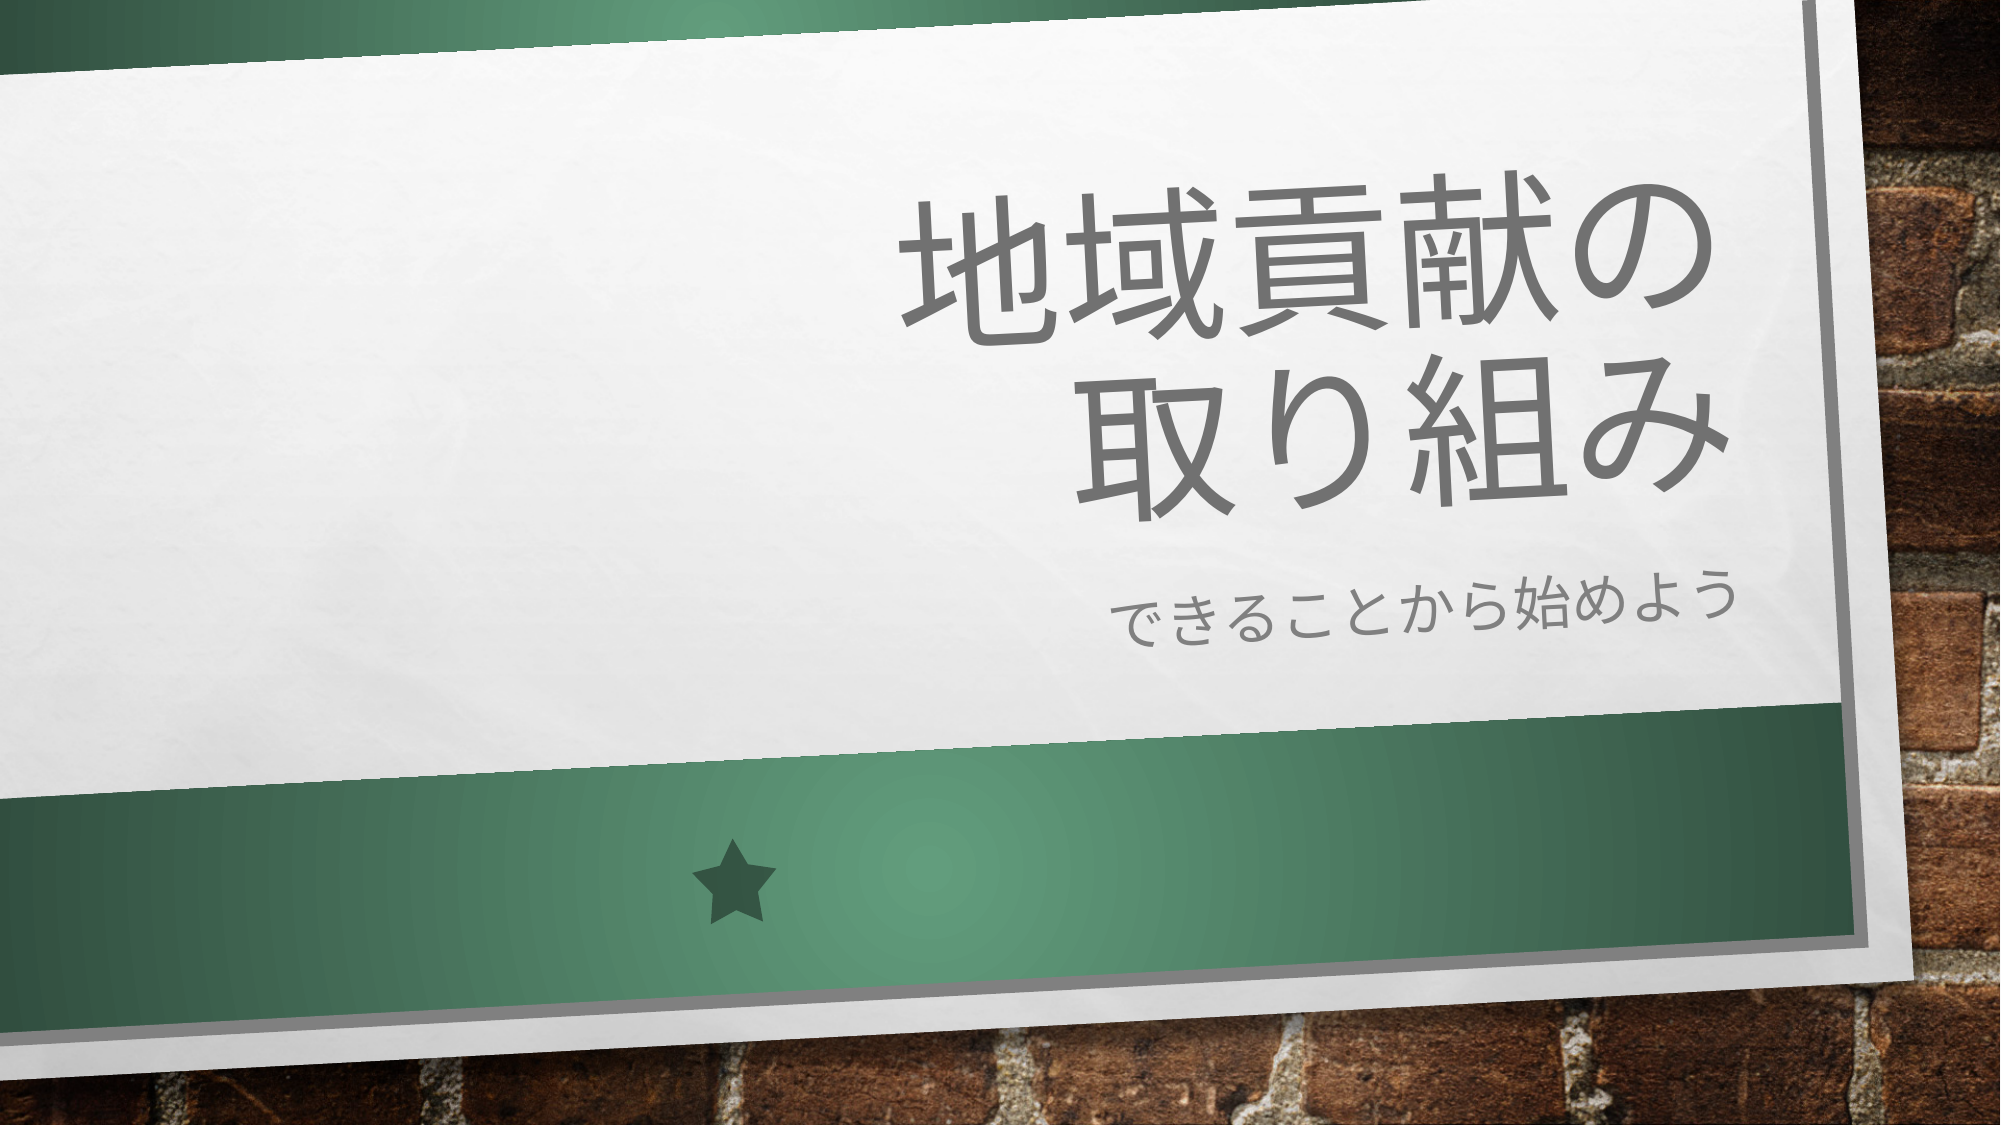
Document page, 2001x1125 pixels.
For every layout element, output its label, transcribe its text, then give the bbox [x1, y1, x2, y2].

title 地域貢献の 取り組み [135, 67, 1758, 605]
subtitle できることから始めよう [159, 533, 1763, 708]
picture [0, 0, 2000, 1125]
